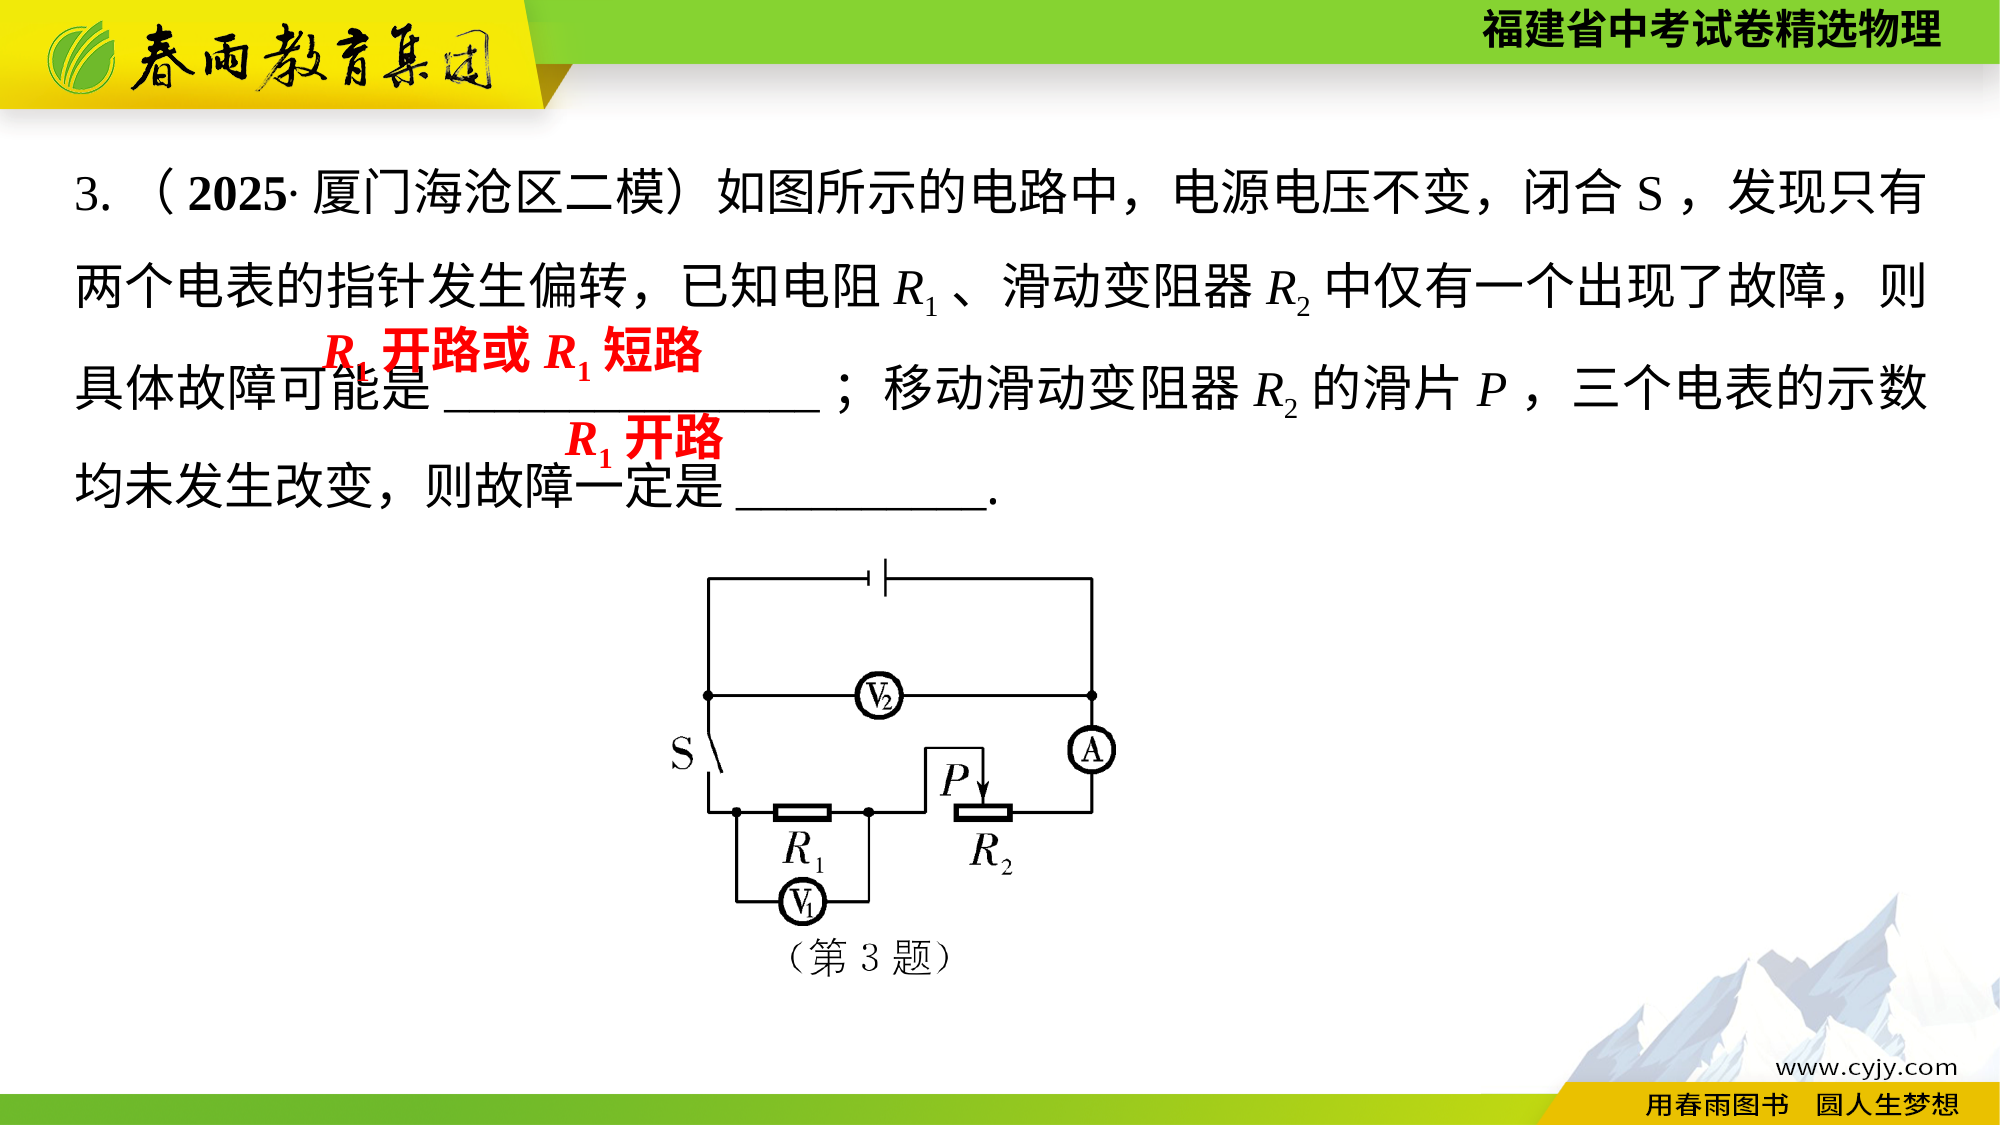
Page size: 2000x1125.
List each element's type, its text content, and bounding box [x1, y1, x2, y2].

list 3.（2025∙厦门海沧区二模）如图所示的电路中，电源电压不变，闭合S，发现只有两个电表的指针发生偏转，已知电阻R1、滑动变阻器R2中仅有一个出现了故障，则具体故障可能是_______________；移动滑动变阻器R2的滑片P，三个电表的示数均未发生改变，则故障一定是__________. [59, 122, 1944, 490]
text_box R1开路或R1短路 [307, 311, 719, 395]
picture [0, 0, 2000, 1125]
text_box R1开路 [550, 398, 740, 482]
